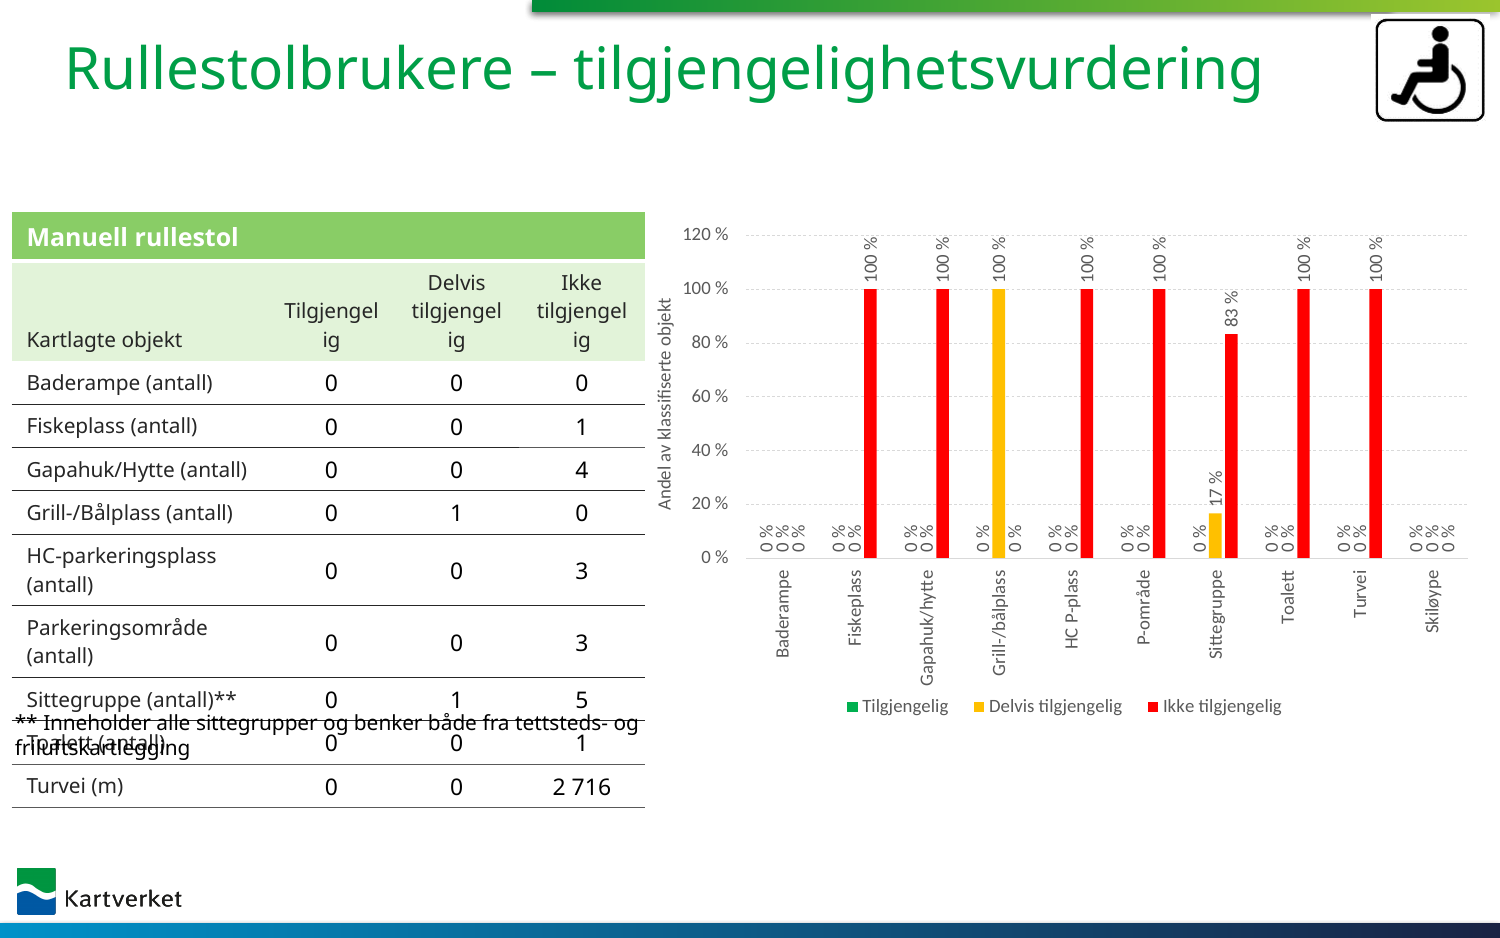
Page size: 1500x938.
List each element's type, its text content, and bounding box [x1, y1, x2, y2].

table_cell 1 [519, 405, 638, 447]
table_cell 0 [394, 535, 519, 605]
table_cell Gapahuk/Hytte (antall) [12, 448, 269, 490]
table_cell 0 [269, 678, 394, 702]
table_cell 0 [269, 491, 394, 534]
table_cell 0 [269, 606, 394, 677]
table_cell 5 [519, 678, 638, 702]
table_cell 0 [519, 491, 638, 534]
table_cell 4 [519, 448, 638, 490]
table_cell 3 [519, 535, 638, 605]
text_box ** Inneholder alle sittegrupper og benker både fra tettsteds- og friluftskartlegging [0, 702, 745, 768]
table_cell 0 [394, 448, 519, 490]
table_cell 0 [269, 535, 394, 605]
table_cell 0 [269, 361, 394, 404]
text_box Rullestolbrukere – tilgjengelighetsvurdering [49, 12, 1372, 109]
table_cell 0 [269, 405, 394, 447]
table_cell Baderampe (antall) [12, 361, 269, 404]
table_cell Sittegruppe (antall)** [12, 678, 269, 702]
table_cell 3 [519, 606, 638, 677]
table_cell 0 [269, 768, 394, 807]
table_cell 0 [269, 448, 394, 490]
table_cell Tilgjengelig [269, 263, 394, 361]
table_cell 2 716 [519, 768, 645, 807]
picture [1371, 13, 1491, 127]
table_cell 0 [394, 768, 519, 807]
table_cell Turvei (m) [12, 768, 269, 807]
table_cell Fiskeplass (antall) [12, 405, 269, 447]
picture [643, 218, 1480, 728]
table_cell 0 [394, 361, 519, 404]
table_cell Delvis tilgjengelig [394, 263, 519, 361]
table_cell Parkeringsområde (antall) [12, 606, 269, 677]
table_cell 0 [394, 606, 519, 677]
table_cell 0 [394, 405, 519, 447]
table_cell Kartlagte objekt [12, 263, 269, 361]
table_cell HC-parkeringsplass (antall) [12, 535, 269, 605]
table_header Manuell rullestol [12, 212, 645, 259]
table_cell Grill-/Bålplass (antall) [12, 491, 269, 534]
table_cell Ikke tilgjengelig [519, 263, 638, 361]
table_cell 1 [394, 491, 519, 534]
table_cell 0 [519, 361, 638, 404]
table_cell 1 [394, 678, 519, 702]
